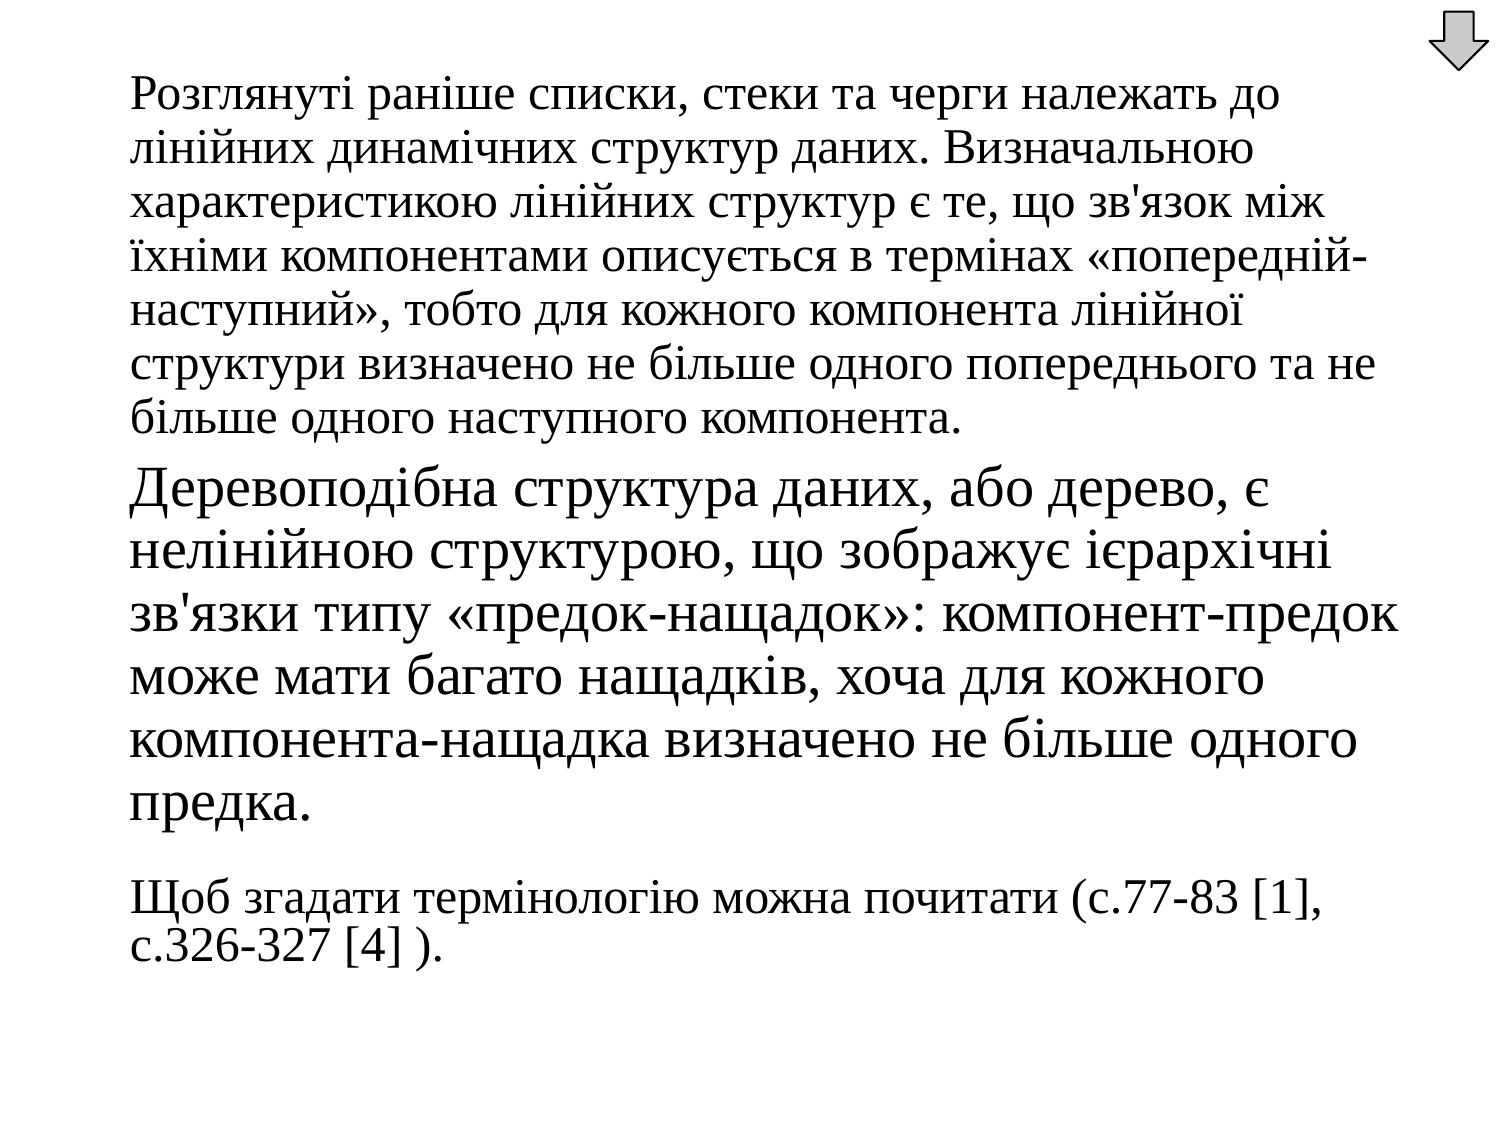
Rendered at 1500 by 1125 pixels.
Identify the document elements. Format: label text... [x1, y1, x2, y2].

list Розглянуті раніше списки, стеки та черги належать до лінійних динамічних структур даних. Визначальною характеристикою лінійних структур є те, що зв'язок між їхніми компонентами описується в термінах «попередній-наступний», тобто для кожного компонента лінійної структури визначено не більше одного попереднього та не більше одного наступного компонента. Деревоподібна структура даних, або дерево, є нелінійною структурою, що зображує ієрархічні зв'язки типу «предок-нащадок»: компонент-предок може мати багато нащадків, хоча для кожного компонента-нащадка визначено не більше одного предка. Щоб згадати термінологію можна почитати (с.77-83 [1], с.326-327 [4] ). [0, 58, 1460, 1125]
text_box [1429, 11, 1489, 71]
